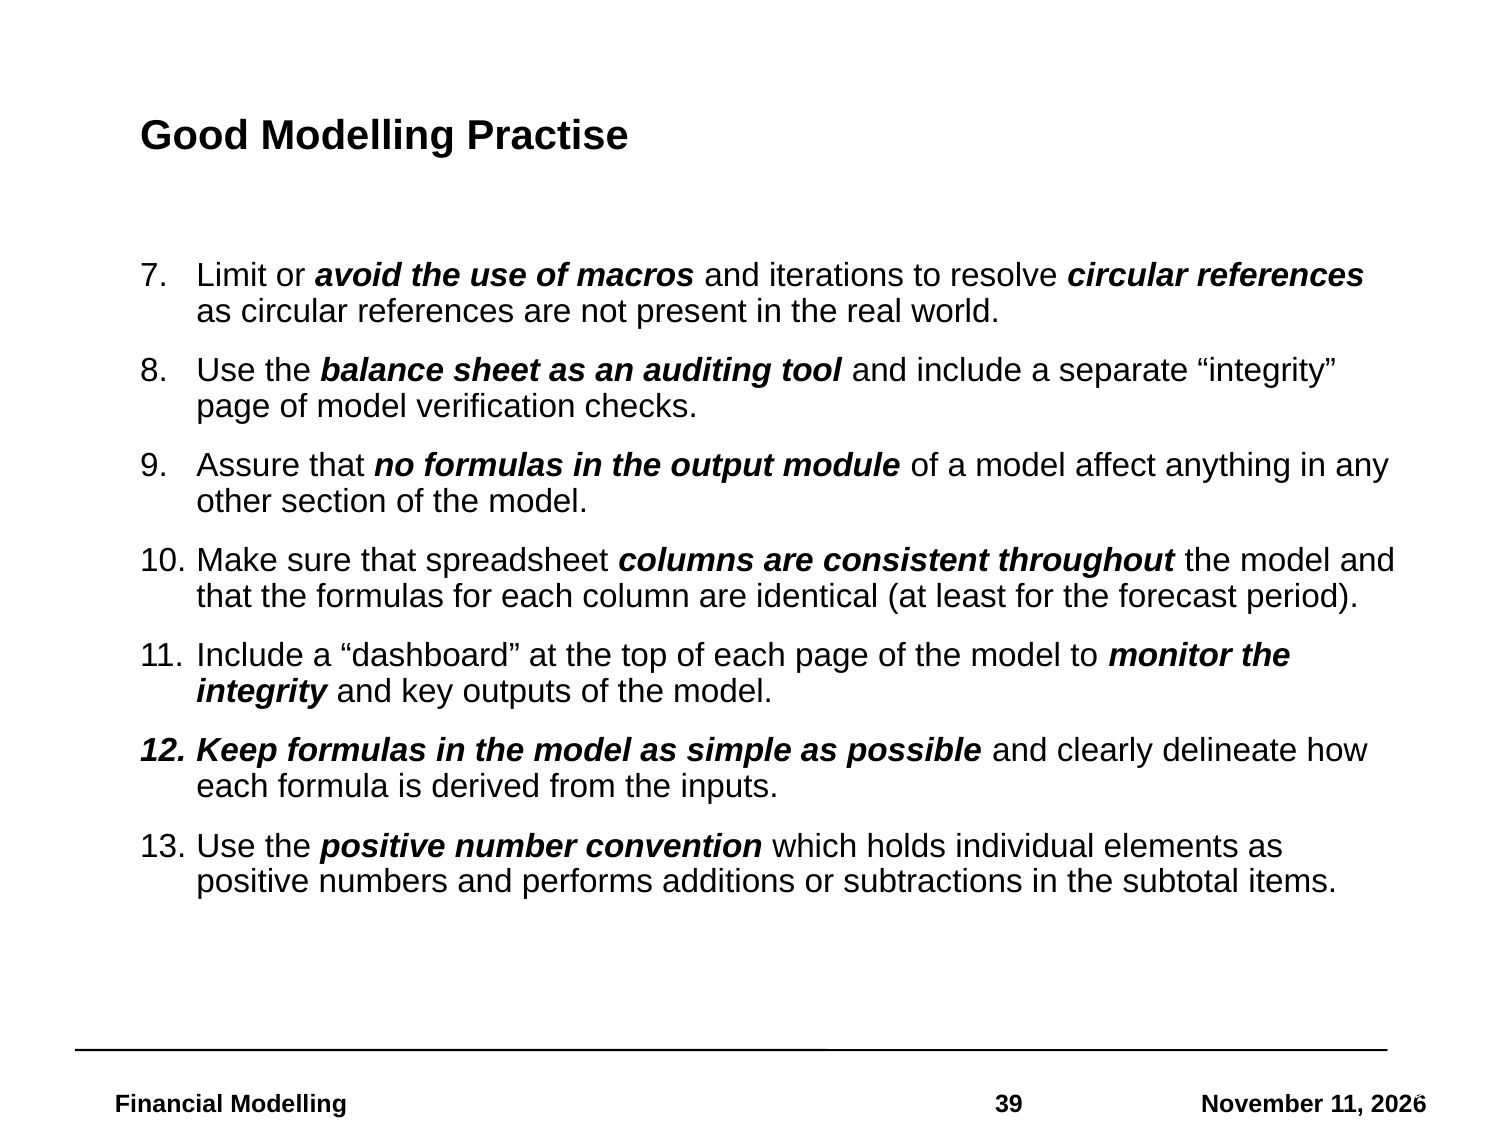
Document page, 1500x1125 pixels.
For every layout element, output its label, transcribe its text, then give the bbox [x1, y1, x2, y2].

list Limit or avoid the use of macros and iterations to resolve circular references as circular references are not present in the real world. Use the balance sheet as an auditing tool and include a separate “integrity” page of model verification checks. Assure that no formulas in the output module of a model affect anything in any other section of the model. Make sure that spreadsheet columns are consistent throughout the model and that the formulas for each column are identical (at least for the forecast period). Include a “dashboard” at the top of each page of the model to monitor the integrity and key outputs of the model. Keep formulas in the model as simple as possible and clearly delineate how each formula is derived from the inputs. Use the positive number convention which holds individual elements as positive numbers and performs additions or subtractions in the subtotal items. [124, 249, 1413, 1001]
title Good Modelling Practise [124, 99, 1413, 226]
